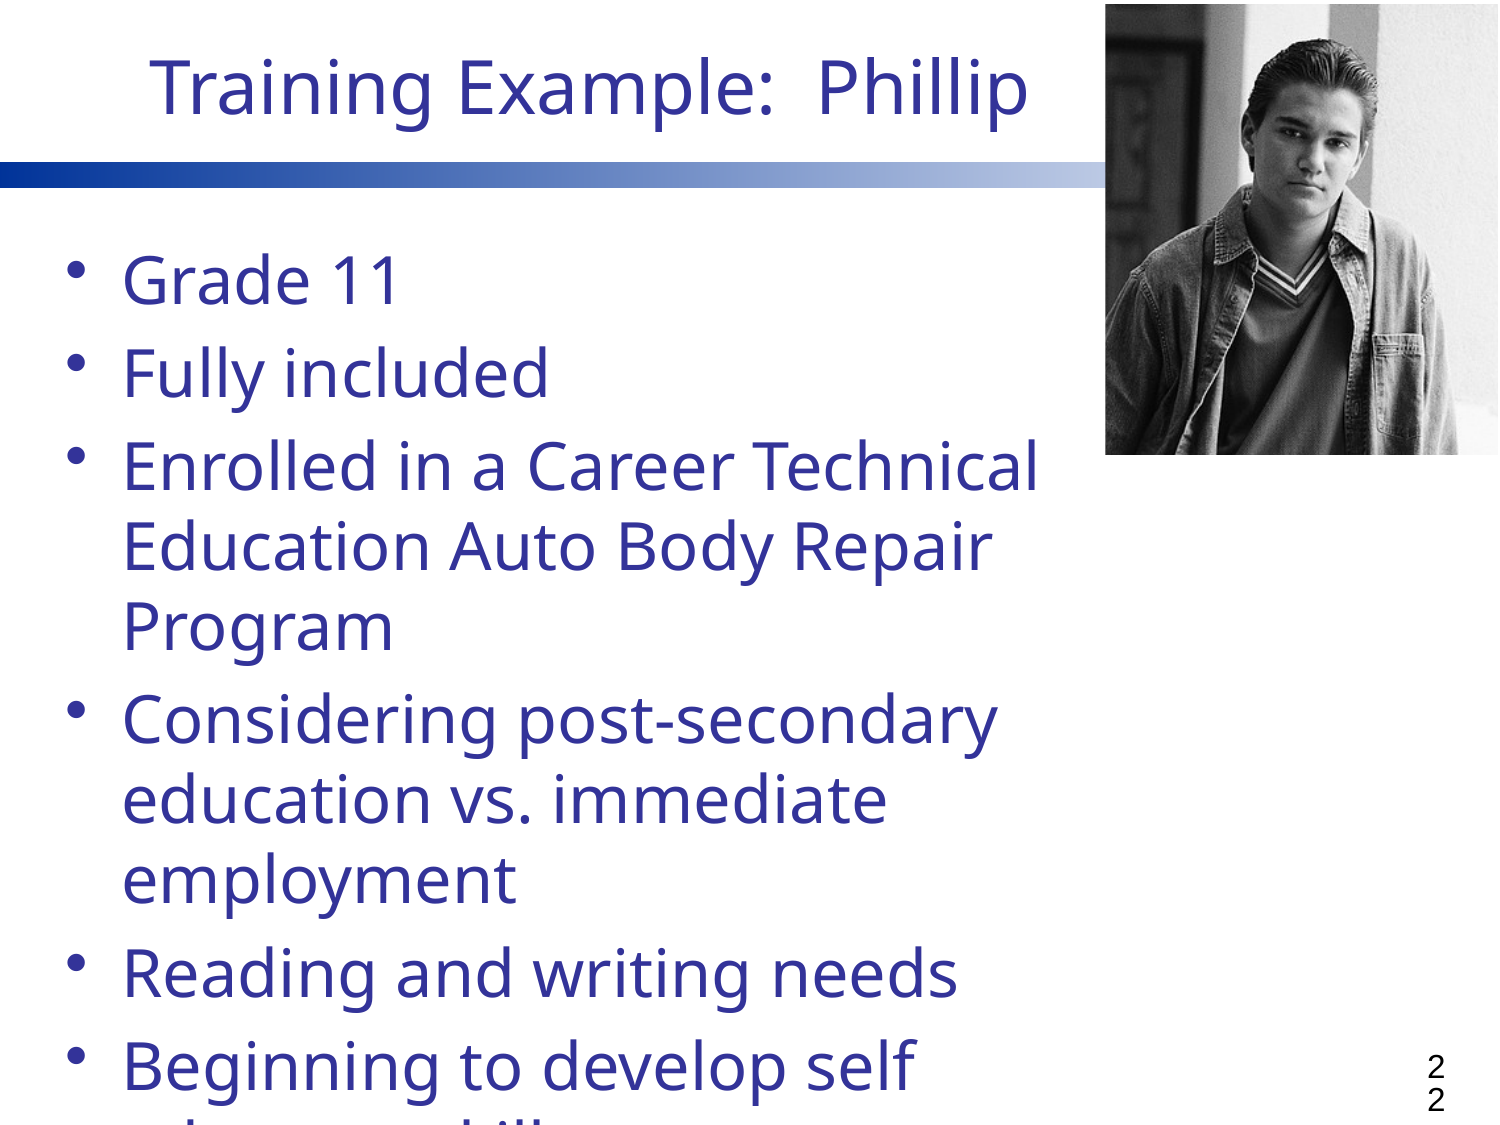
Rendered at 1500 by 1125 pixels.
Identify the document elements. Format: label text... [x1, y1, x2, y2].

title Training Example: Phillip [75, 45, 1099, 125]
text_box 22 [1412, 1037, 1475, 1093]
list Grade 11 Fully included Enrolled in a Career Technical Education Auto Body Repair Program Considering post-secondary education vs. immediate employment Reading and writing needs Beginning to develop self advocacy skills [50, 229, 1188, 1066]
picture [1105, 4, 1498, 456]
